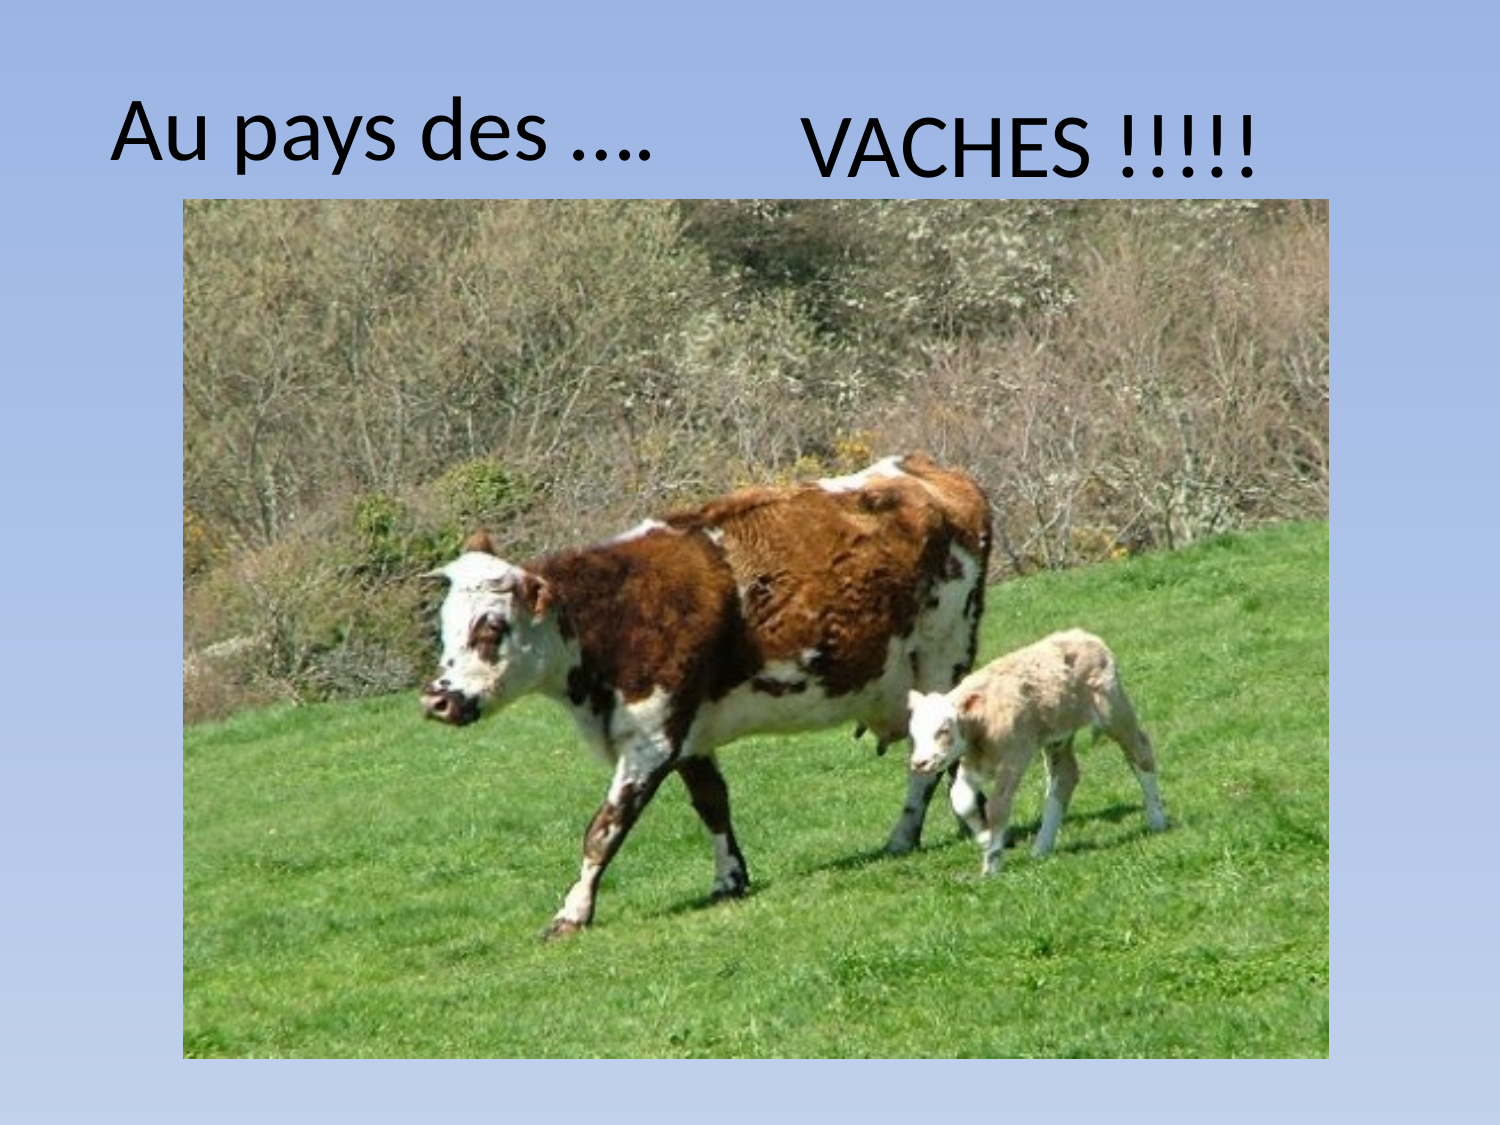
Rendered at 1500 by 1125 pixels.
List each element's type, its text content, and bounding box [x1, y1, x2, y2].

title Au pays des …. [76, 42, 691, 206]
text_box VACHES !!!!! [785, 78, 1388, 203]
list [183, 199, 1329, 1059]
